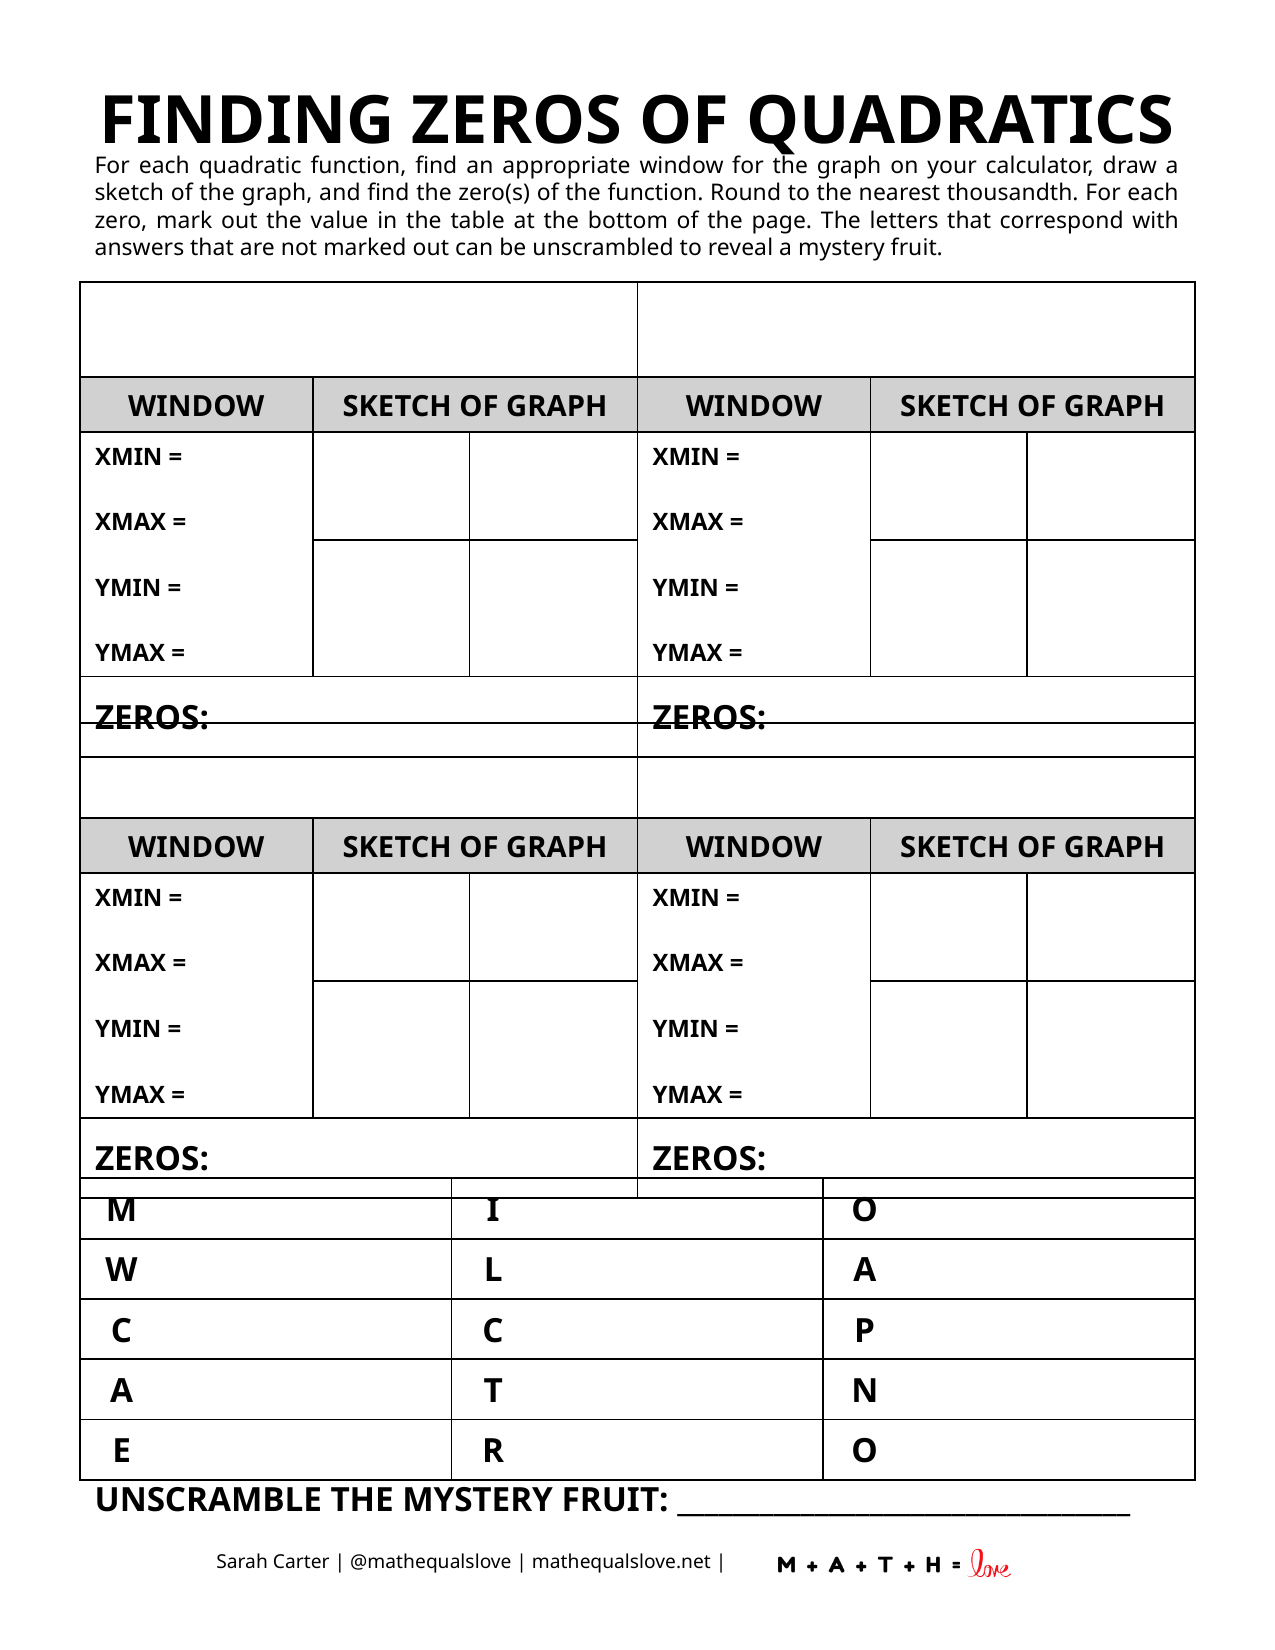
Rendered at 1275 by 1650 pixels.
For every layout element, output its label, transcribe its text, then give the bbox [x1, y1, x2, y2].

text_box For each quadratic function, find an appropriate window for the graph on your calculator, draw a sketch of the graph, and find the zero(s) of the function. Round to the nearest thousandth. For each zero, mark out the value in the table at the bottom of the page. The letters that correspond with answers that are not marked out can be unscrambled to reveal a mystery fruit. [79, 143, 1196, 268]
text_box FINDING ZEROS OF QUADRATICS [79, 69, 1196, 143]
picture [769, 1546, 1017, 1581]
text_box UNSCRAMBLE THE MYSTERY FRUIT: _________________________________ [79, 1470, 1196, 1526]
text_box Sarah Carter | @mathequalslove | mathequalslove.net | [201, 1541, 1036, 1580]
